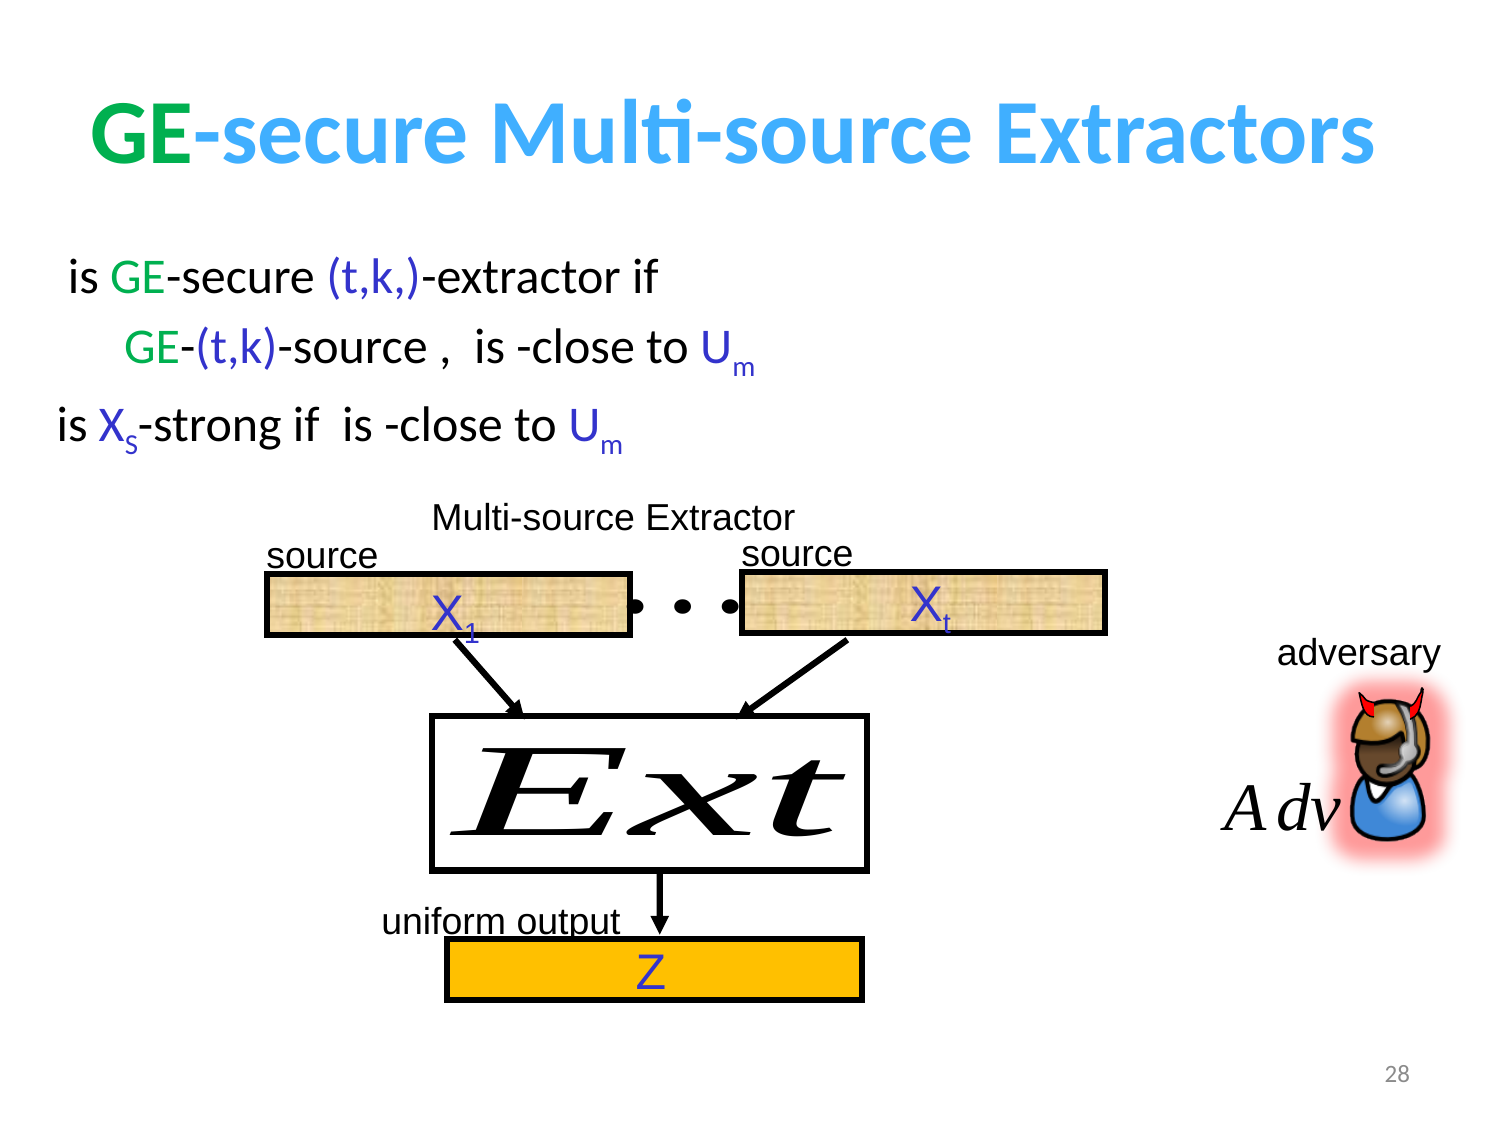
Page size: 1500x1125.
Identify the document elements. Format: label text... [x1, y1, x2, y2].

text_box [1215, 619, 1460, 847]
title GE-secure Multi-source Extractors [75, 18, 1425, 236]
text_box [250, 485, 1106, 1009]
slide_number 28 [1074, 1042, 1425, 1103]
